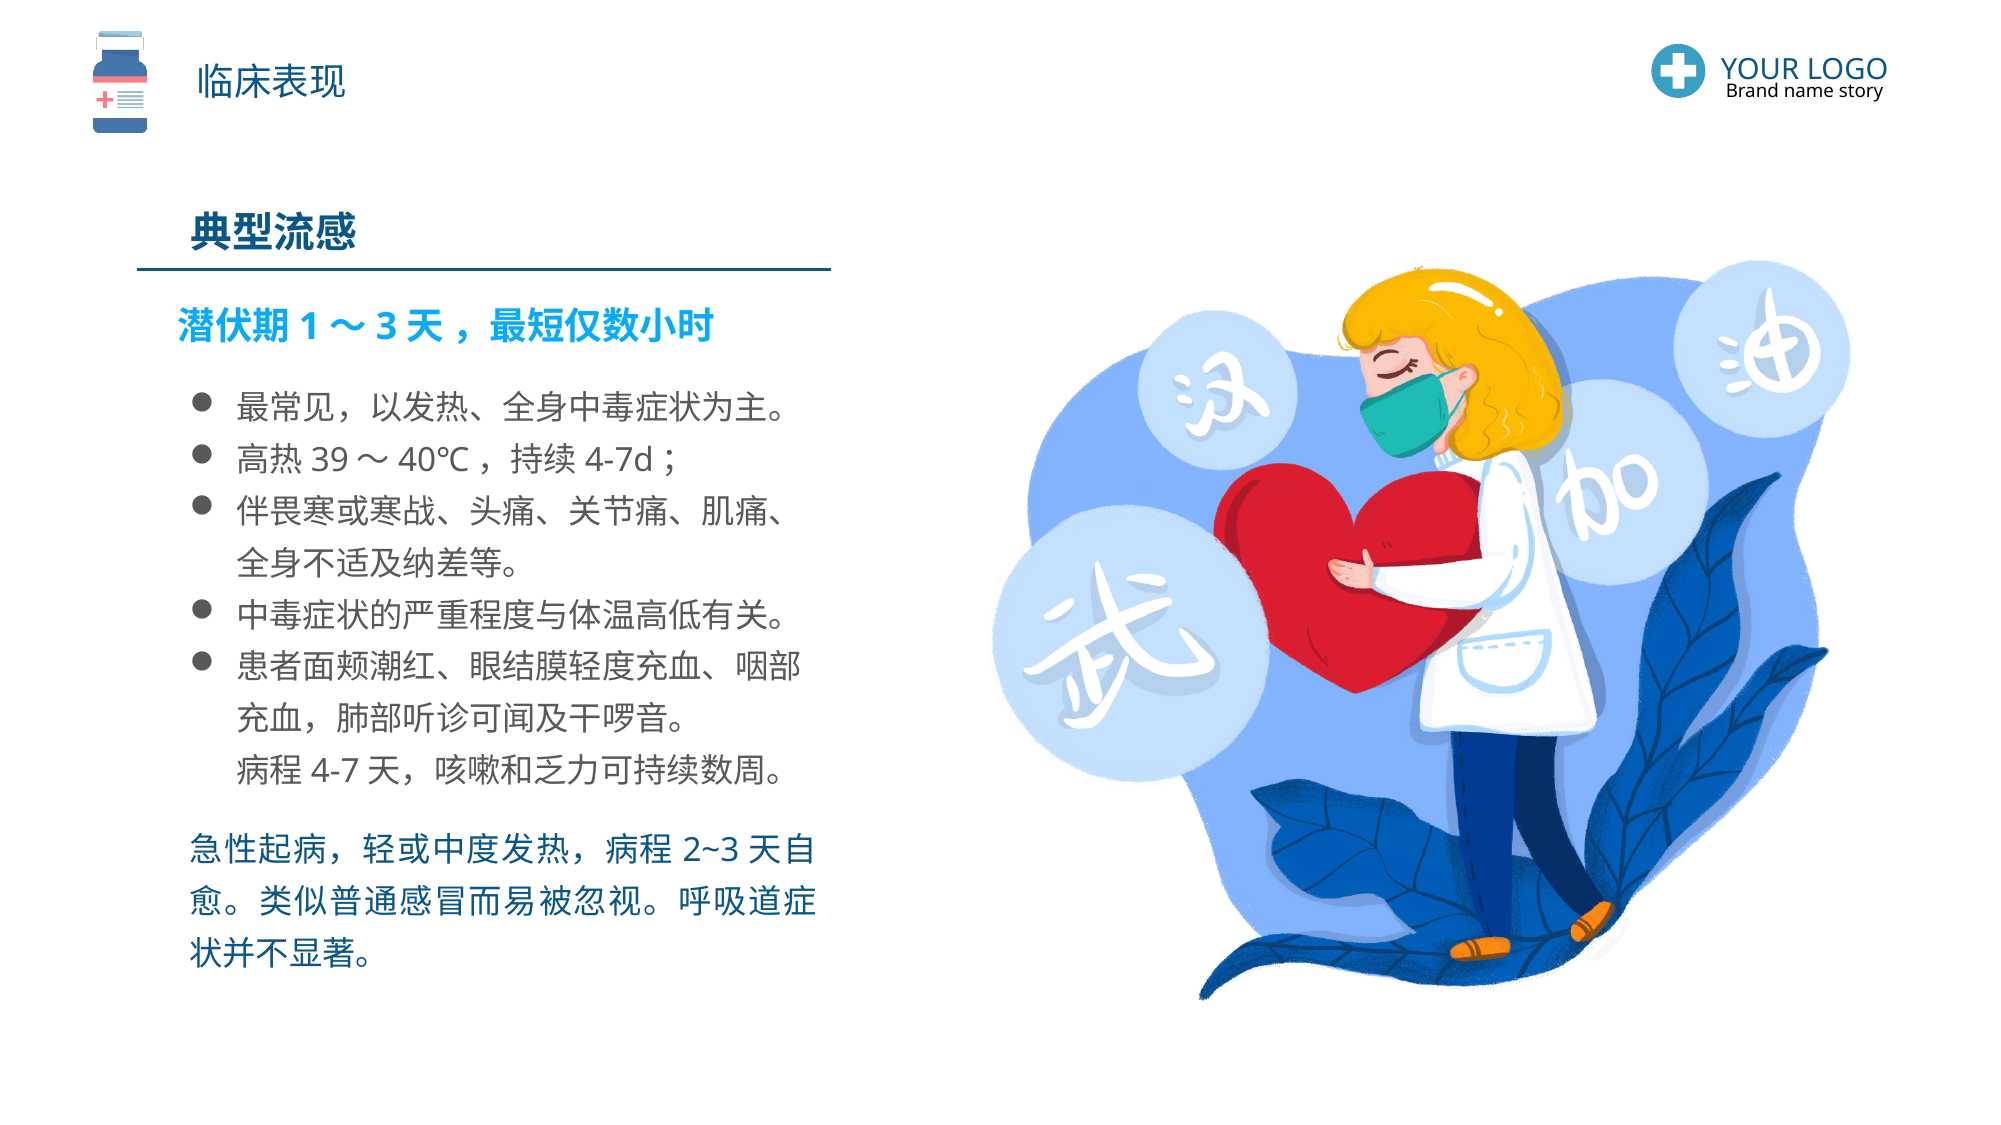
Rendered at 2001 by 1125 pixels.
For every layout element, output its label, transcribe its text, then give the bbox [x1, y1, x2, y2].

picture [926, 123, 1909, 1105]
picture [68, 5, 210, 156]
text_box 潜伏期1～3天 ，最短仅数小时 [162, 295, 730, 355]
text_box 最常见，以发热、全身中毒症状为主。 高热39～40℃，持续4-7d； 伴畏寒或寒战、头痛、关节痛、肌痛、全身不适及纳差等。 中毒症状的严重程度与体温高低有关。 患者面颊潮红、眼结膜轻度充血、咽部充血，肺部听诊可闻及干啰音。 病程4-7天，咳嗽和乏力可持续数周。 [174, 367, 832, 797]
text_box 急性起病，轻或中度发热，病程2~3天自愈。类似普通感冒而易被忽视。呼吸道症状并不显著。 [174, 809, 832, 980]
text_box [1651, 35, 1935, 110]
text_box 典型流感 [175, 198, 373, 264]
